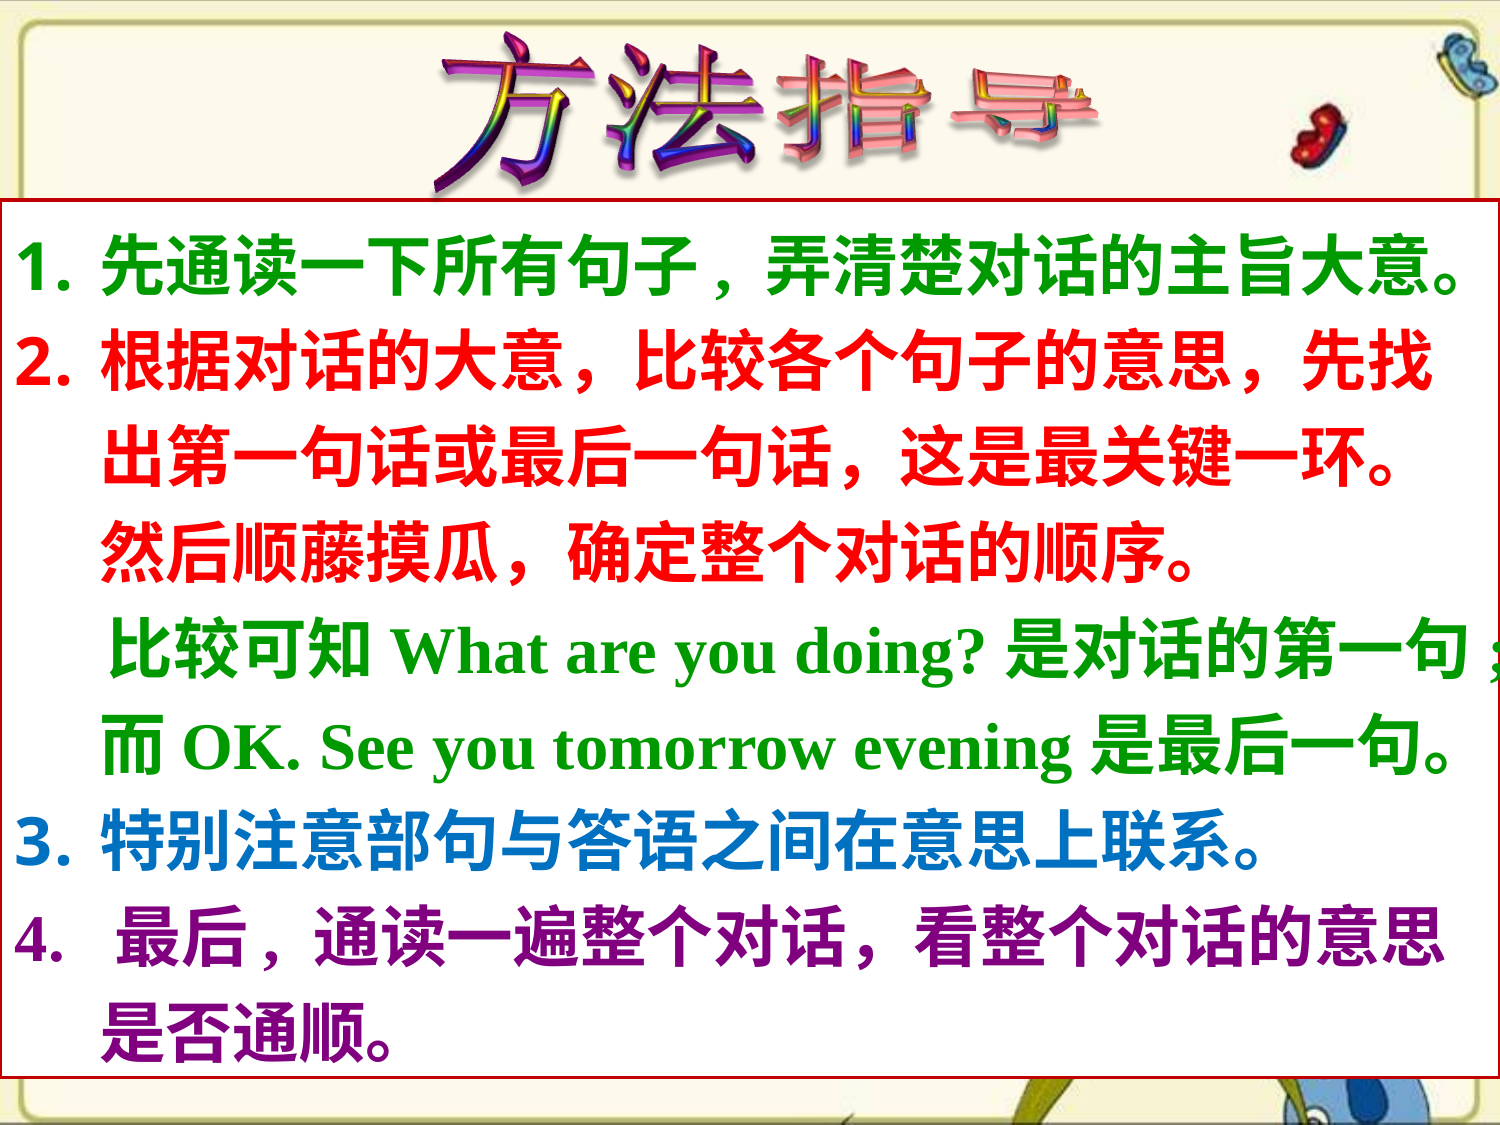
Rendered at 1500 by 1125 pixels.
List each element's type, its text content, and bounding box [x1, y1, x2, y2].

text_box 先通读一下所有句子, 弄清楚对话的主旨大意。 根据对话的大意，比较各个句子的意思，先找出第一句话或最后一句话，这是最关键一环。然后顺藤摸瓜，确定整个对话的顺序。 比较可知What are you doing?是对话的第一句;而OK. See you tomorrow evening是最后一句。 特别注意部句与答语之间在意思上联系。 4. 最后, 通读一遍整个对话，看整个对话的意思是否通顺。 [0, 199, 1500, 1078]
picture [0, 0, 1500, 212]
picture [0, 1078, 1500, 1125]
